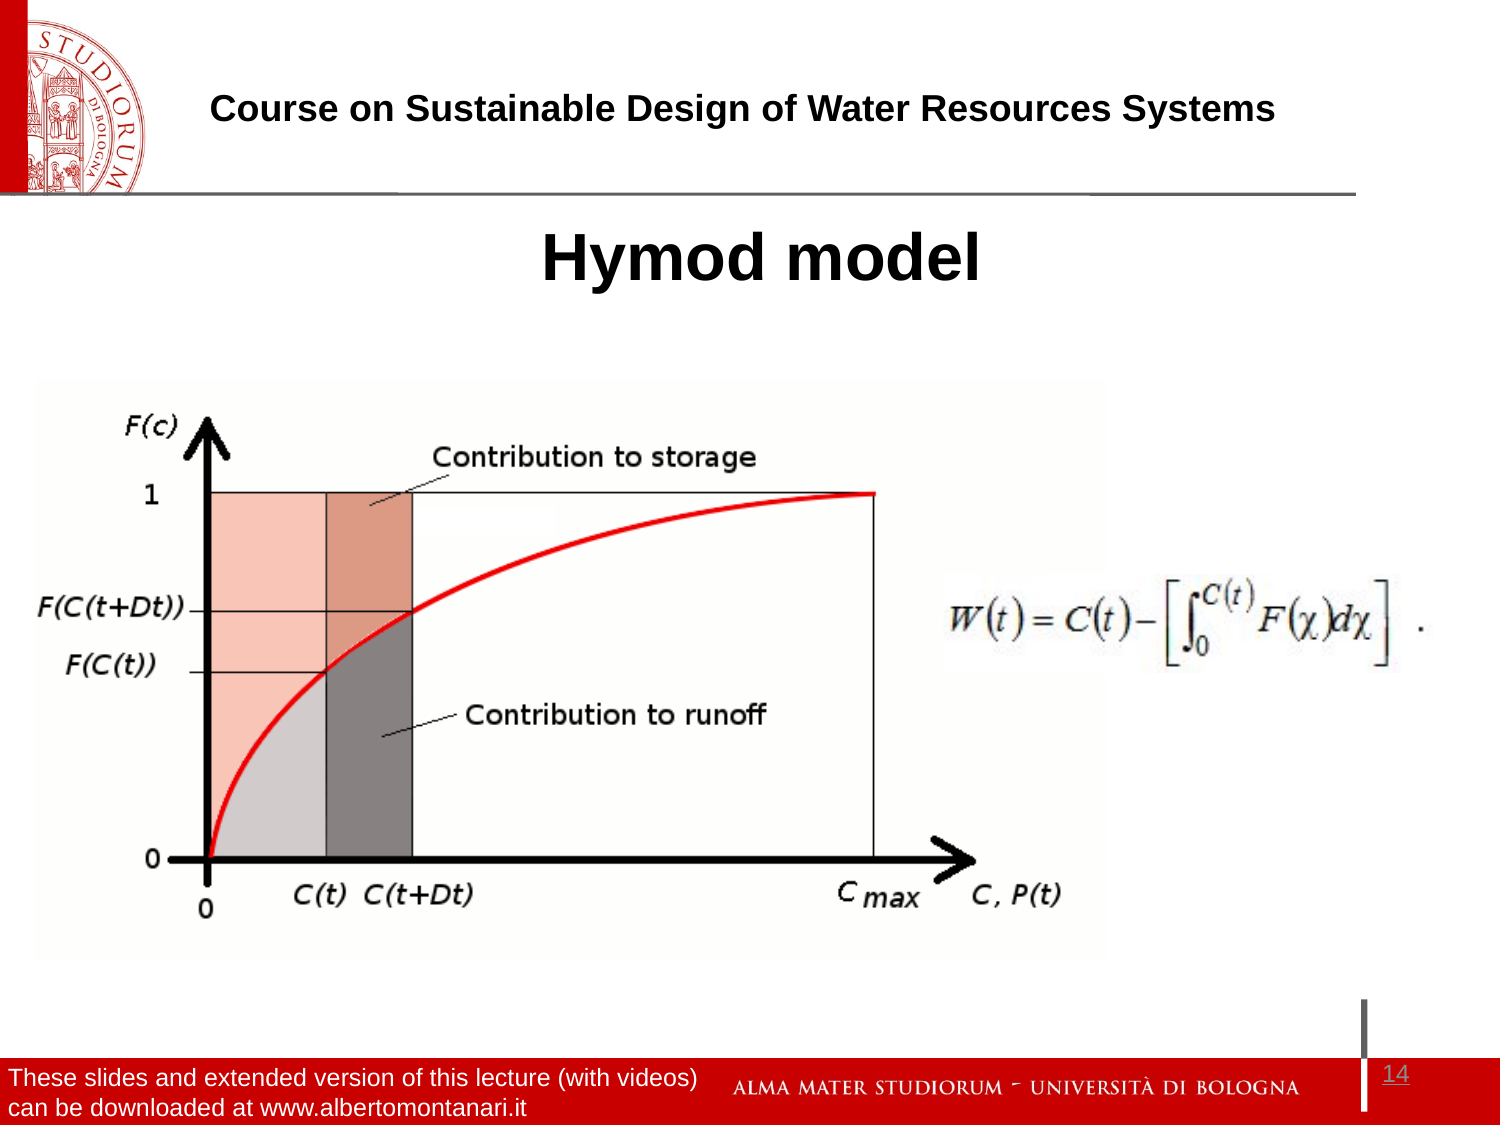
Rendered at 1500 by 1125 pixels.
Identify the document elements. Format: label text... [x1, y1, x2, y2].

text_box Hymod model [194, 206, 1329, 302]
picture [28, 16, 151, 192]
picture [34, 377, 1477, 962]
slide_number 14 [1074, 1042, 1425, 1103]
picture [0, 1058, 1500, 1125]
